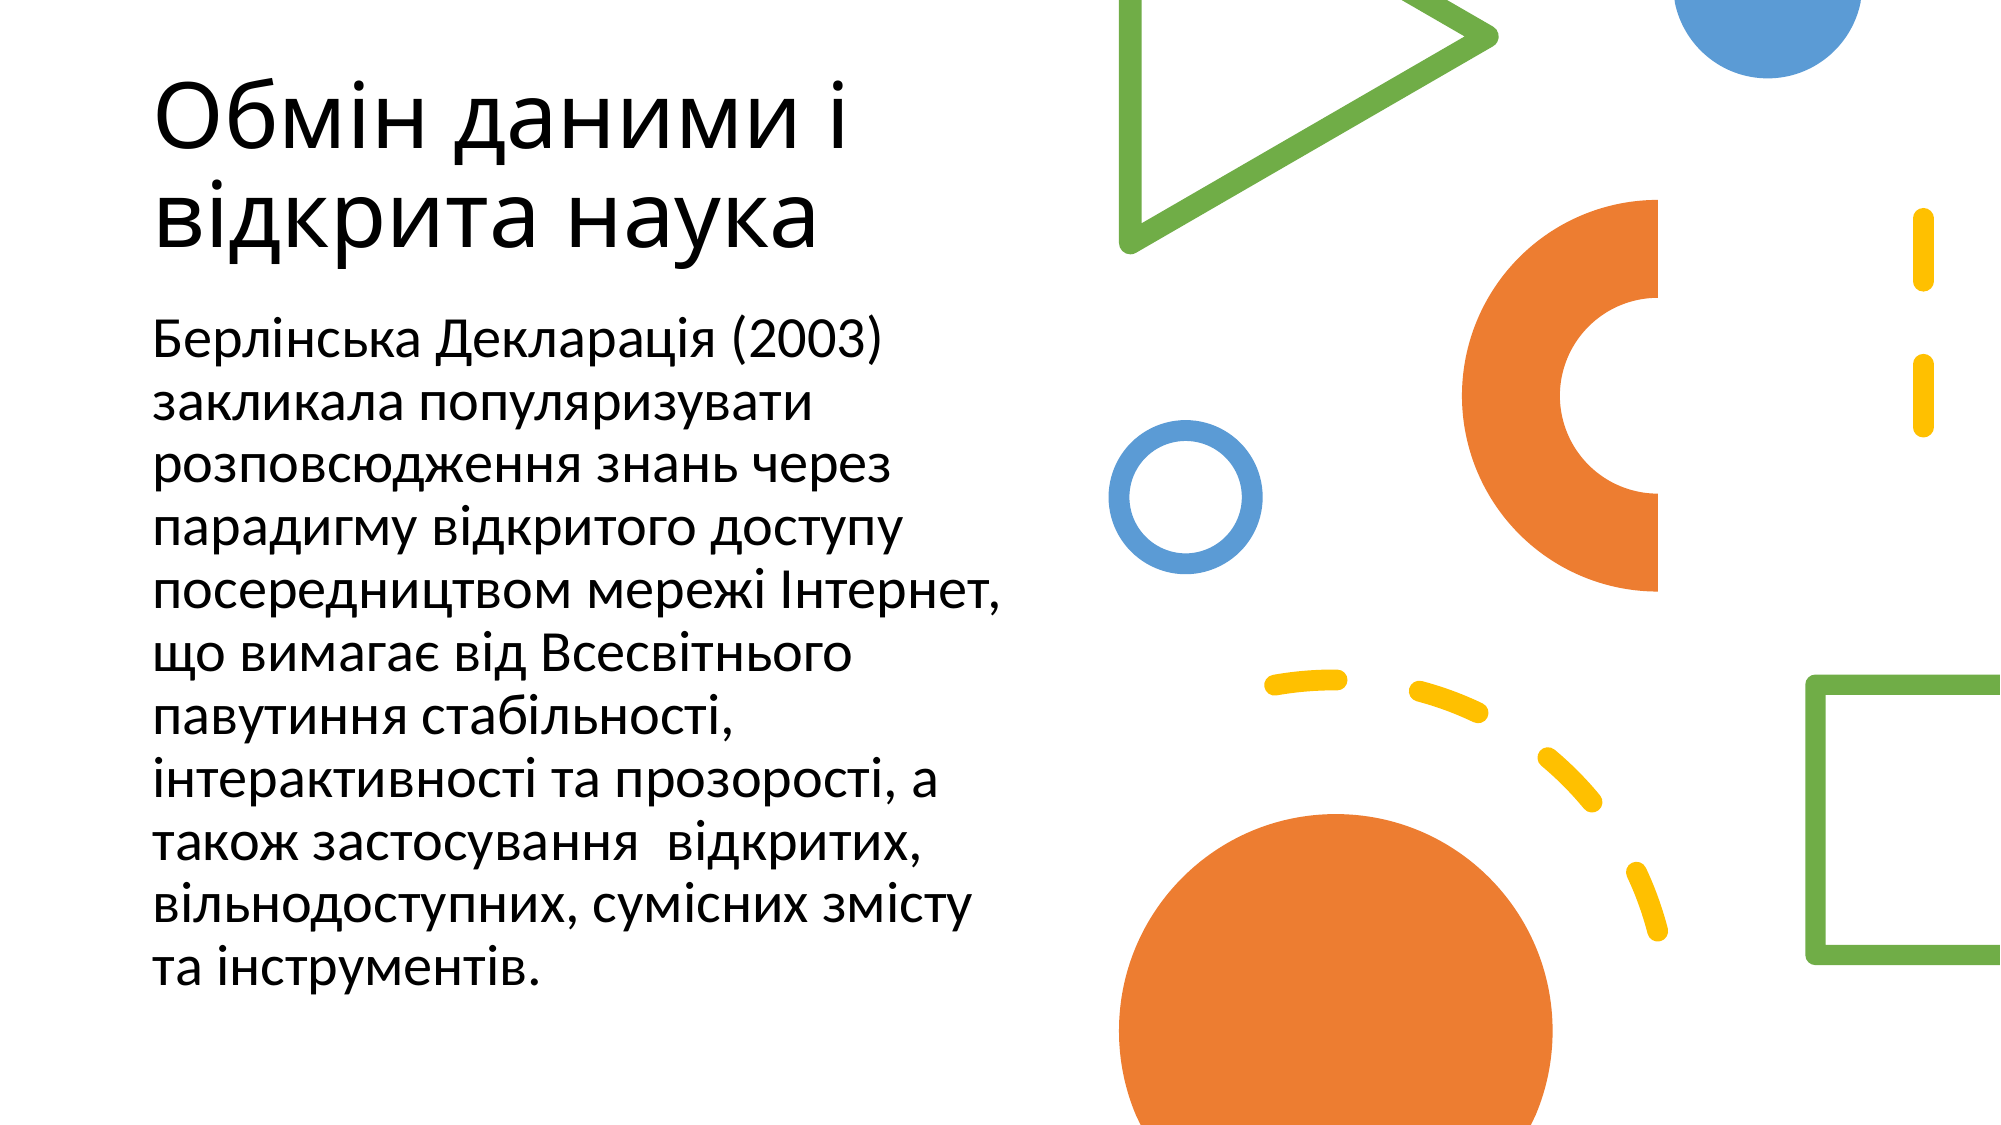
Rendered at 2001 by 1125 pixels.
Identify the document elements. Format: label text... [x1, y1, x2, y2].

text_box [1117, 813, 1554, 1125]
text_box [1460, 198, 1659, 593]
text_box [1118, 0, 1499, 255]
text_box [1274, 679, 1664, 977]
text_box [0, 0, 2000, 1125]
title Обмін даними і відкрита наука [137, 59, 1050, 278]
list Берлінська Декларація (2003) закликала популяризувати розповсюдження знань через парадигму відкритого доступу посередництвом мережі Інтернет, що вимагає від Всесвітнього павутиння стабільності, інтерактивності та прозорості, а також застосування відкритих, вільнодоступних, сумісних змісту та інструментів. [137, 299, 1050, 1014]
text_box [1805, 674, 2000, 966]
text_box [1117, 429, 1254, 565]
text_box [1673, 0, 1862, 80]
